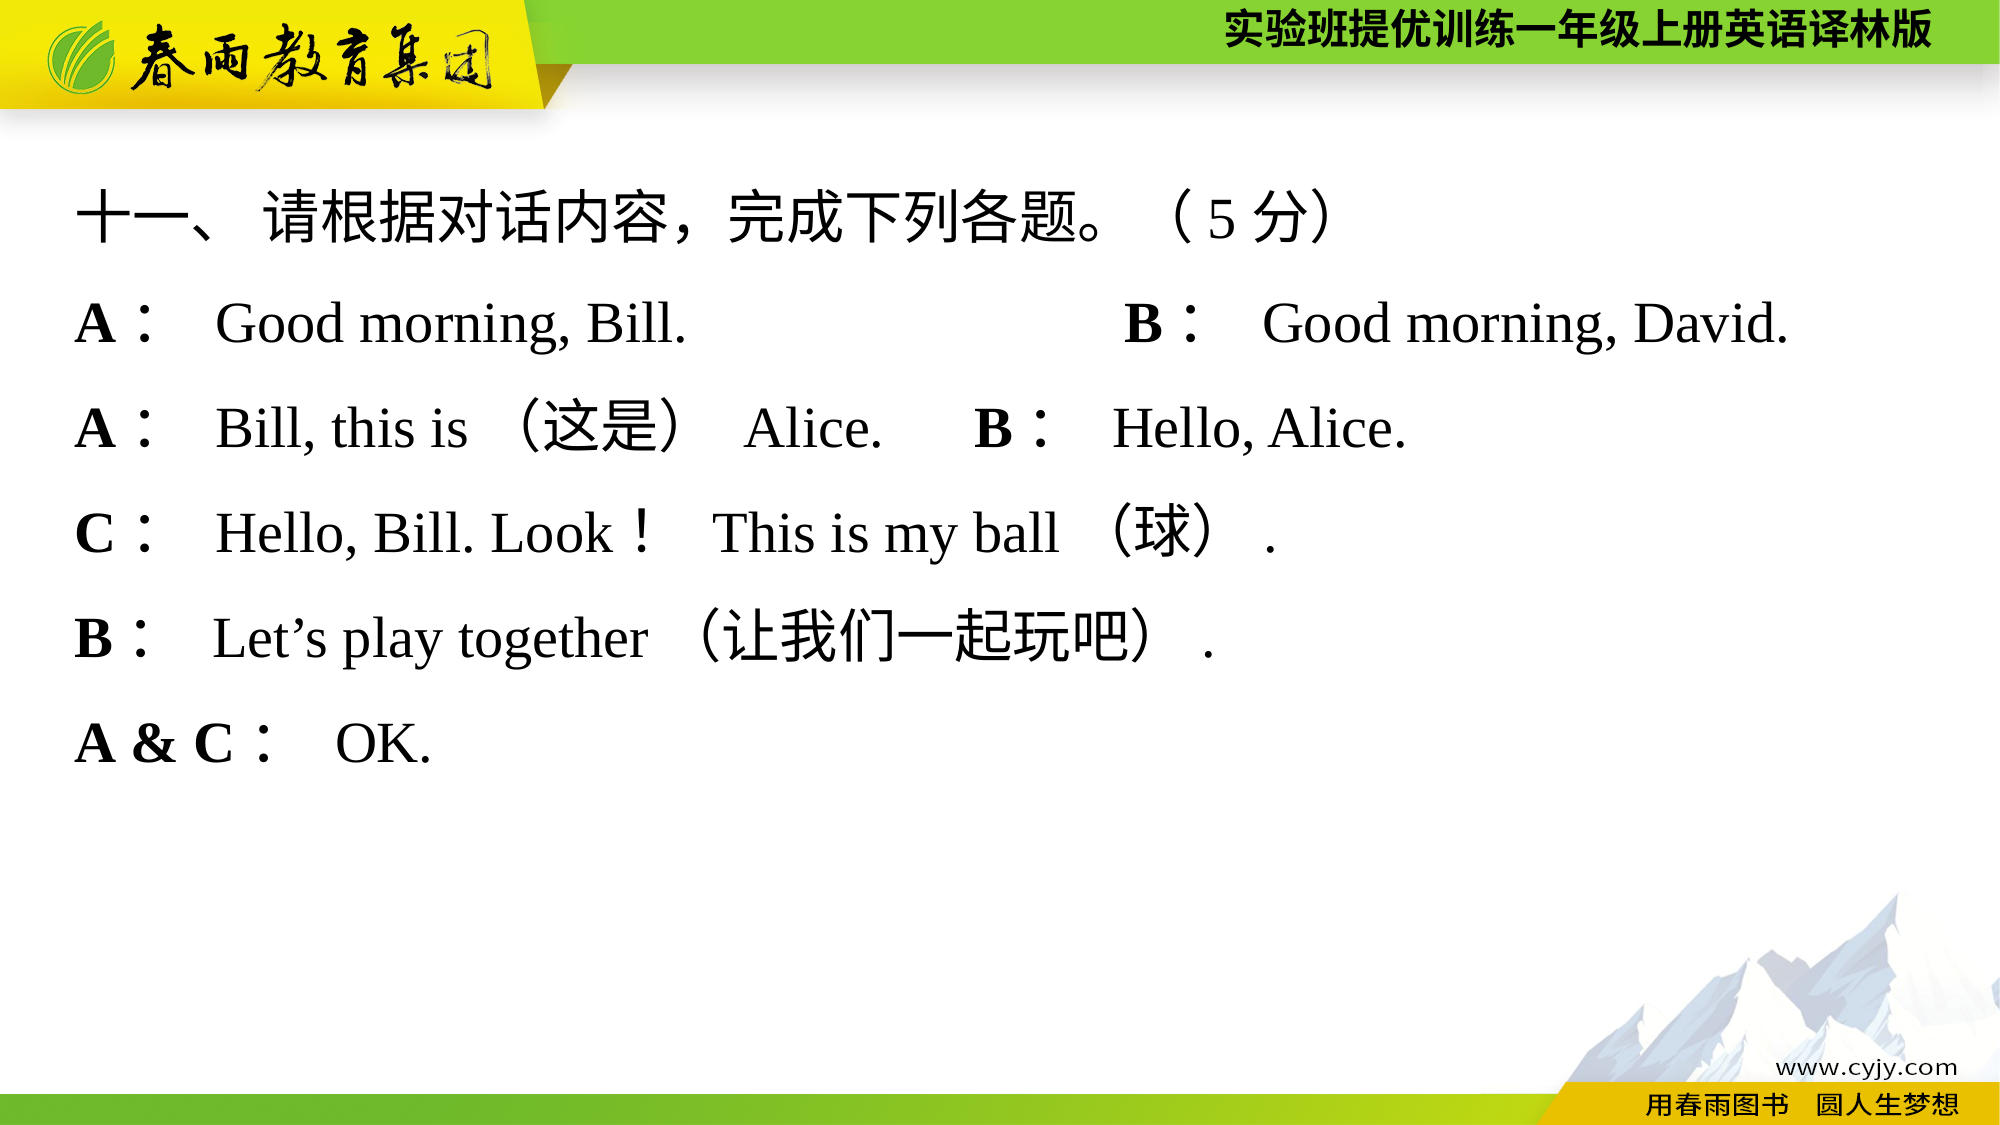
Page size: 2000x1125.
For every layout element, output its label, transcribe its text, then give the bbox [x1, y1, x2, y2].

list 十一、 请根据对话内容，完成下列各题。（5分） A： Good morning, Bill. B： Good morning, David. A： Bill, this is（这是） Alice. B： Hello, Alice. C： Hello, Bill. Look！ This is my ball（球）. B： Let’s play together（让我们一起玩吧）. A & C： OK. [59, 137, 1944, 776]
picture [0, 0, 2000, 1125]
